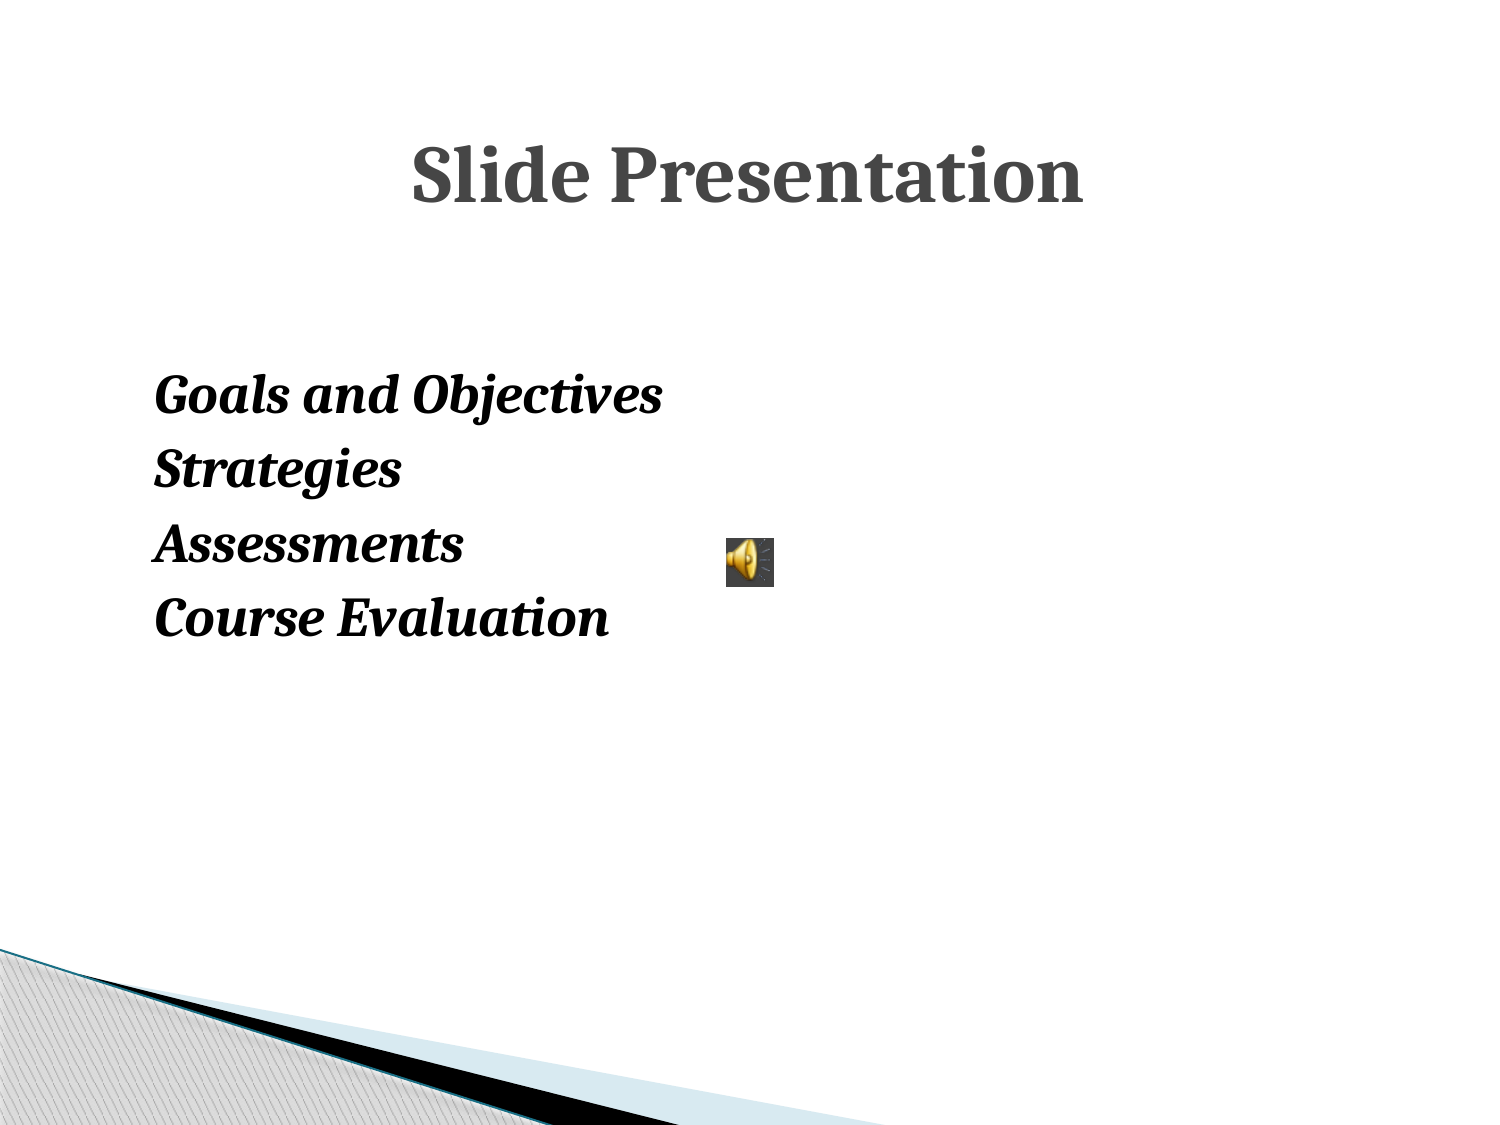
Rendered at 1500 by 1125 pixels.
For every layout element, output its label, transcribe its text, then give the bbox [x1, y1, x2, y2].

list Goals and Objectives Strategies Assessments Course Evaluation [75, 350, 1425, 986]
picture [724, 537, 776, 588]
title Slide Presentation [75, 112, 1425, 325]
